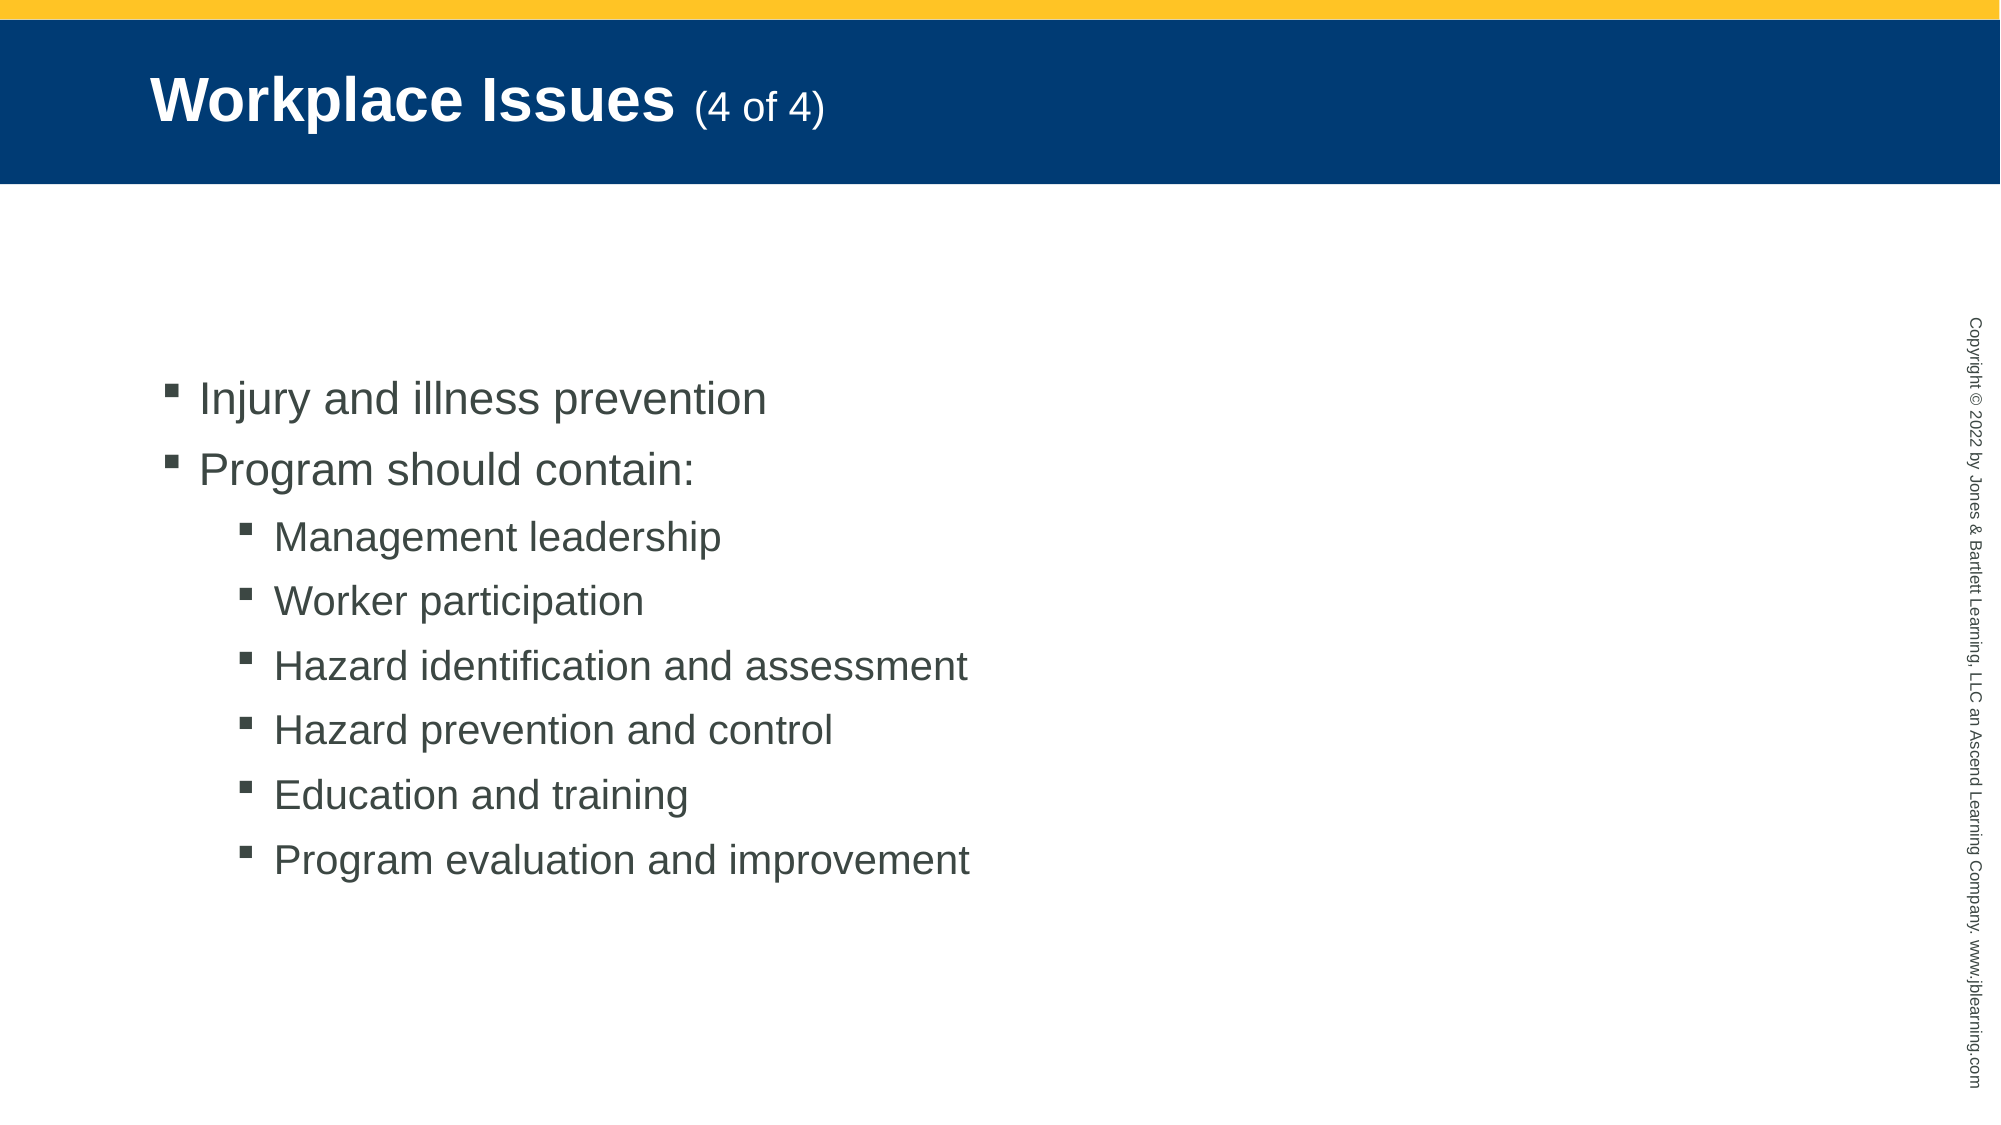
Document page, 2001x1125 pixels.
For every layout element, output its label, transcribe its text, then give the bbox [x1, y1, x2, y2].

list Injury and illness prevention Program should contain: Management leadership Worker participation Hazard identification and assessment Hazard prevention and control Education and training Program evaluation and improvement [146, 361, 1859, 1016]
title Workplace Issues (4 of 4) [0, 19, 2000, 185]
